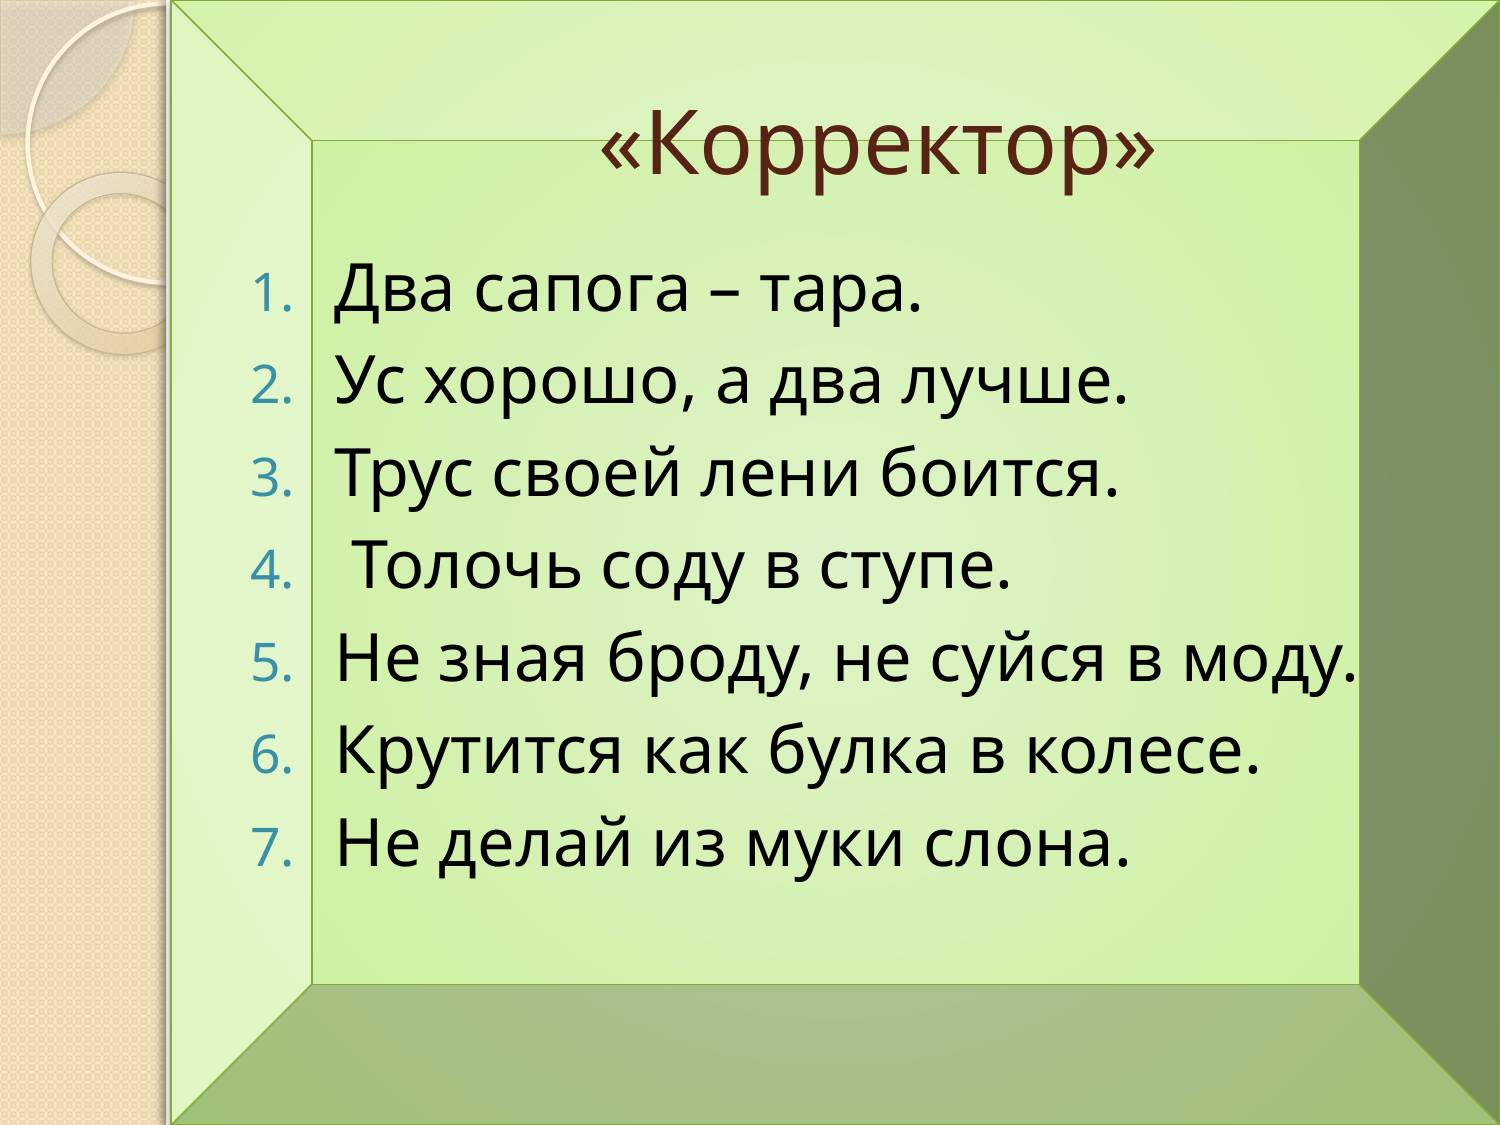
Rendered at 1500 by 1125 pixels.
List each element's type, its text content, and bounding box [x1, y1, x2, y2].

list Два сапога – тара. Ус хорошо, а два лучше. Трус своей лени боится. Толочь соду в ступе. Не зная броду, не суйся в моду. Крутится как булка в колесе. Не делай из муки слона. [235, 237, 1466, 1025]
title «Корректор» [235, 45, 1466, 233]
text_box [170, 0, 1500, 1125]
